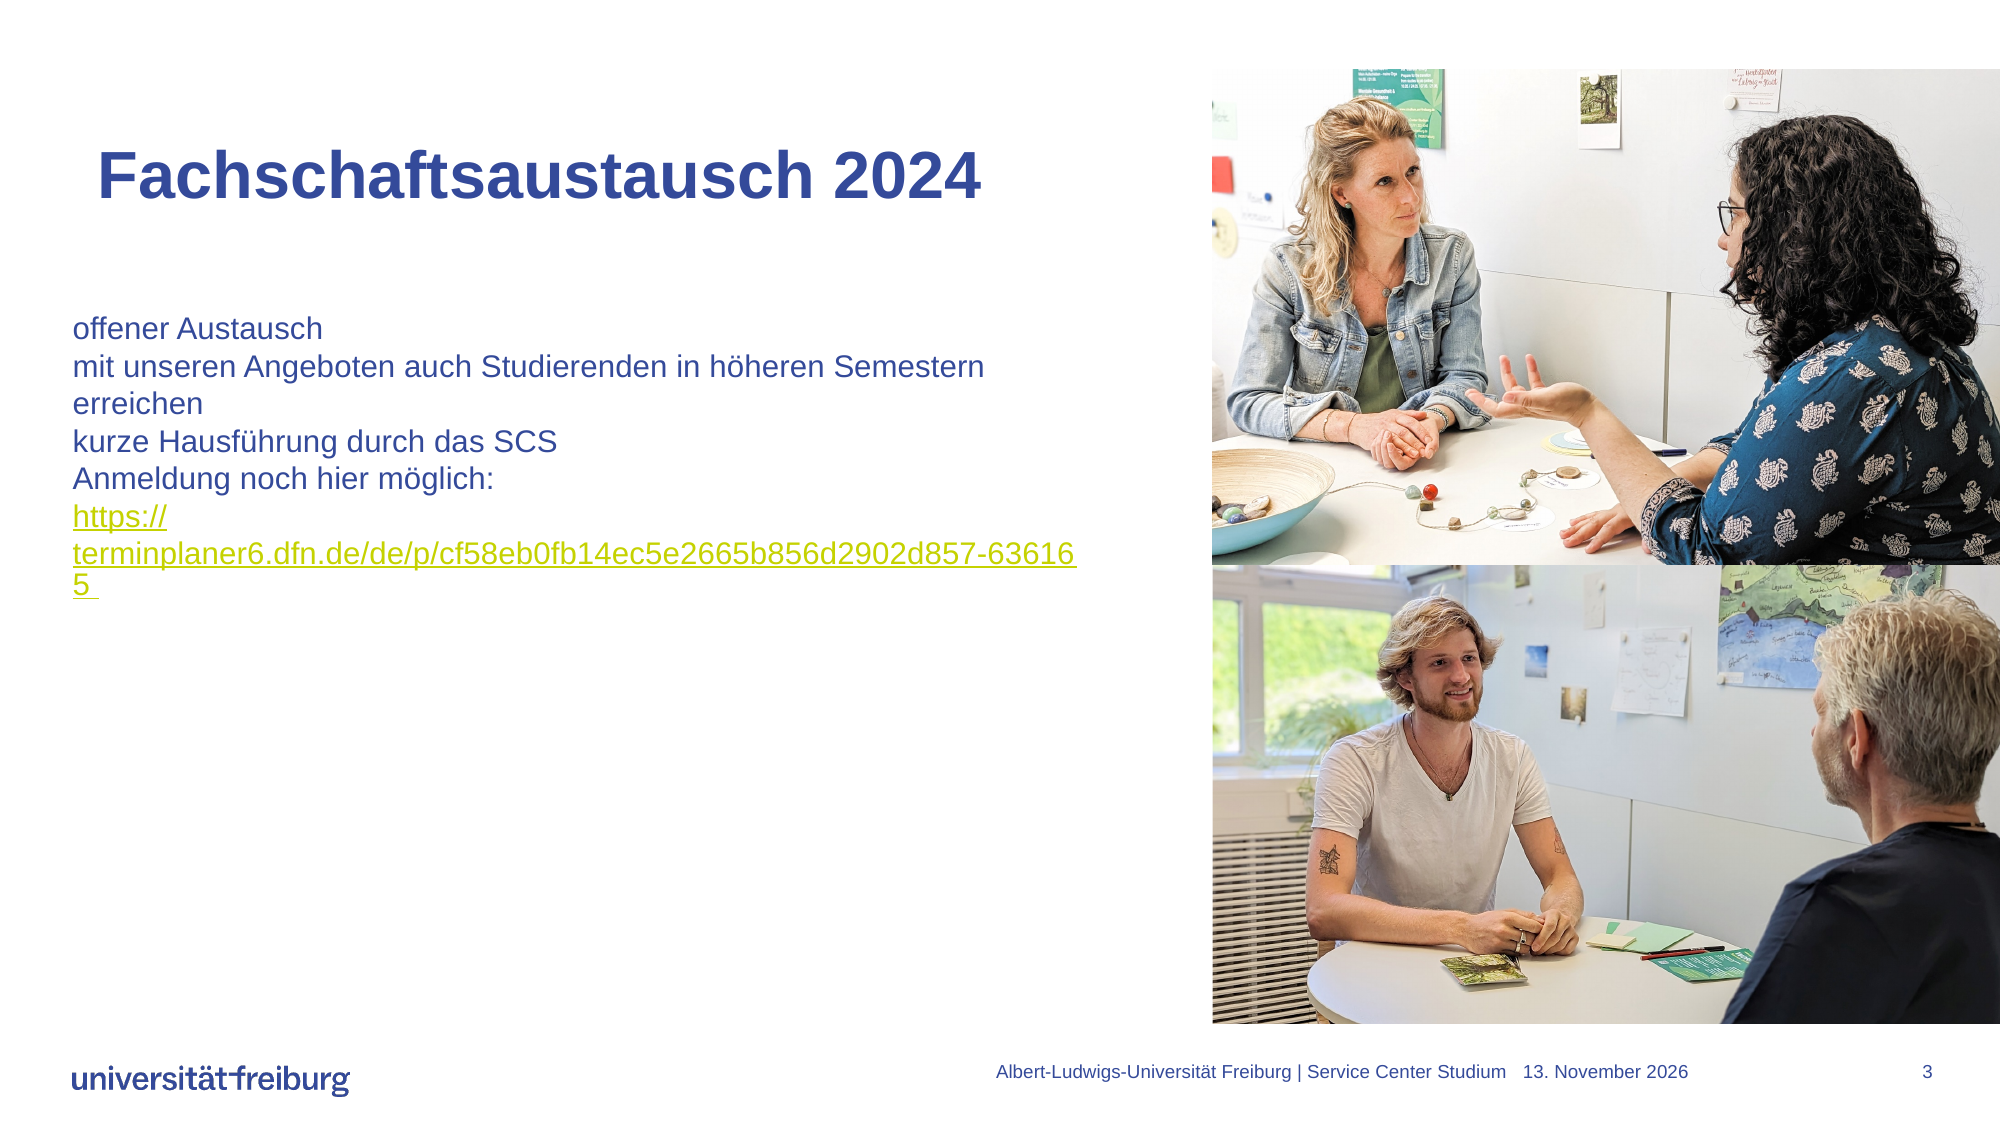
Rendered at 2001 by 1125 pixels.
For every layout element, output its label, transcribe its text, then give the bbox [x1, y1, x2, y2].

picture [72, 1065, 351, 1097]
text_box Fachschaftsaustausch 2024 [97, 84, 1212, 273]
picture [1212, 69, 2000, 1024]
list offener Austausch mit unseren Angeboten auch Studierenden in höheren Semestern erreichen kurze Hausführung durch das SCS Anmeldung noch hier möglich: https://terminplaner6.dfn.de/de/p/cf58eb0fb14ec5e2665b856d2902d857-636165 [72, 308, 1077, 1018]
slide_number 3 [1873, 1060, 1933, 1090]
footer Albert-Ludwigs-Universität Freiburg | Service Center Studium [488, 1060, 1517, 1090]
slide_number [1517, 1060, 1754, 1090]
